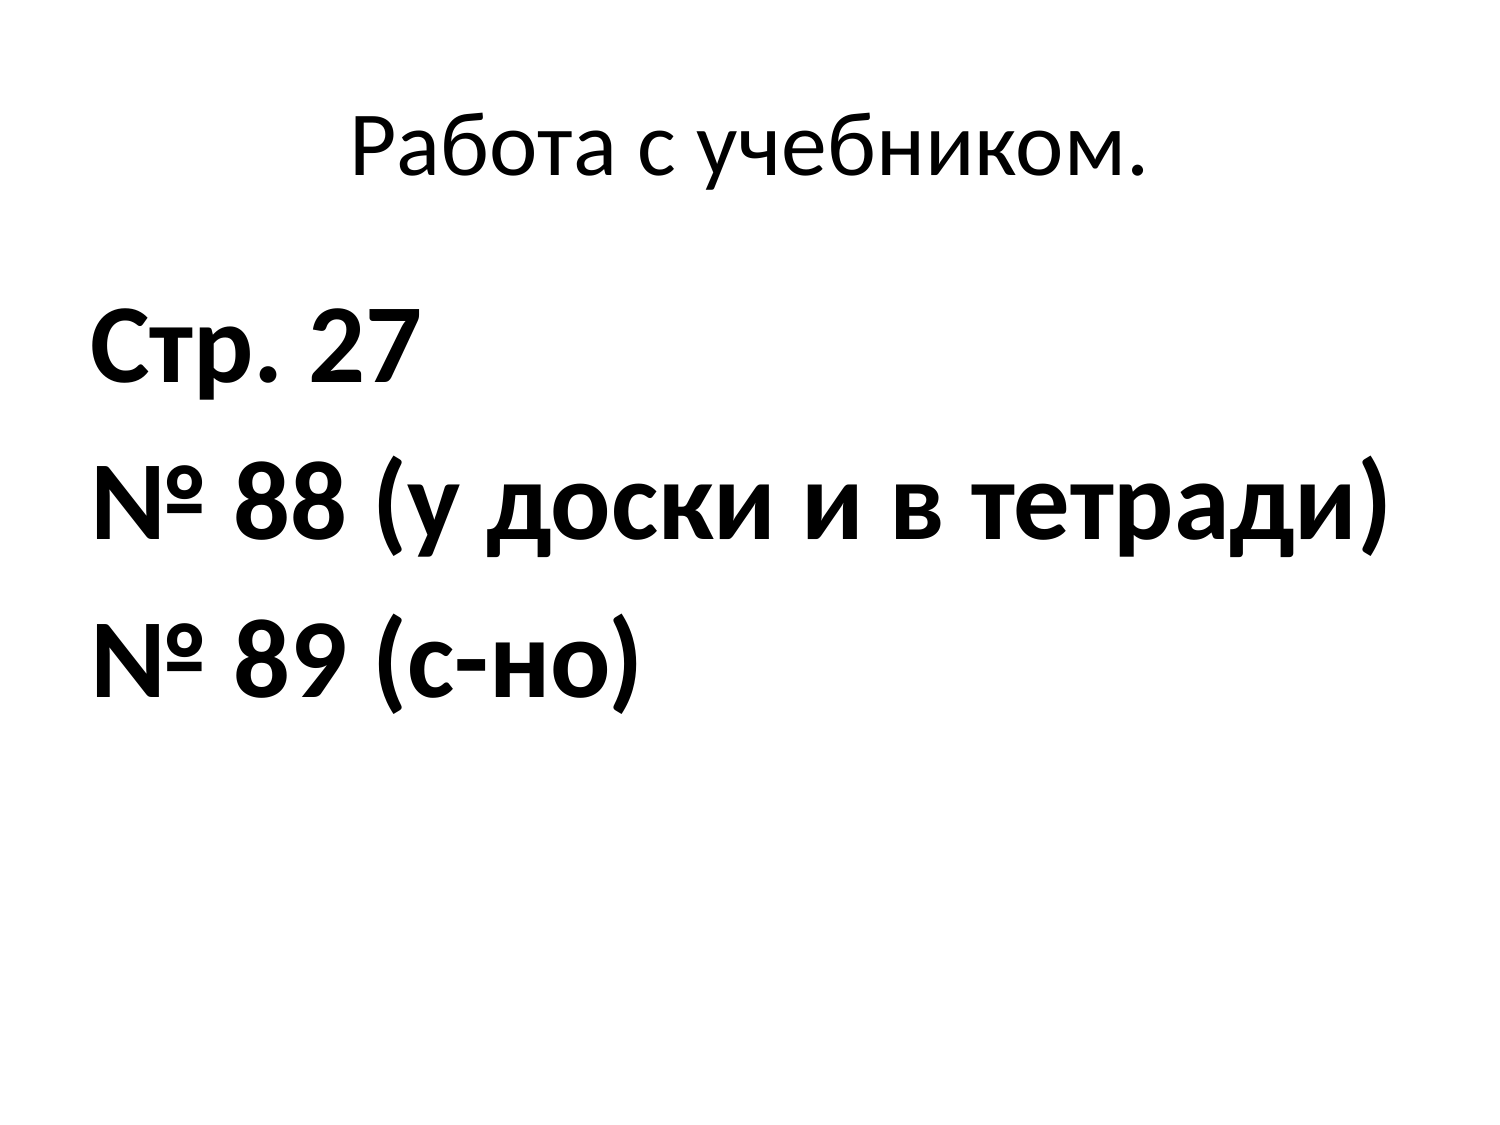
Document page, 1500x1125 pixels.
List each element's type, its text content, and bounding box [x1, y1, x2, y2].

title Работа с учебником. [75, 45, 1425, 233]
list Стр. 27 № 88 (у доски и в тетради) № 89 (с-но) [75, 262, 1425, 1005]
